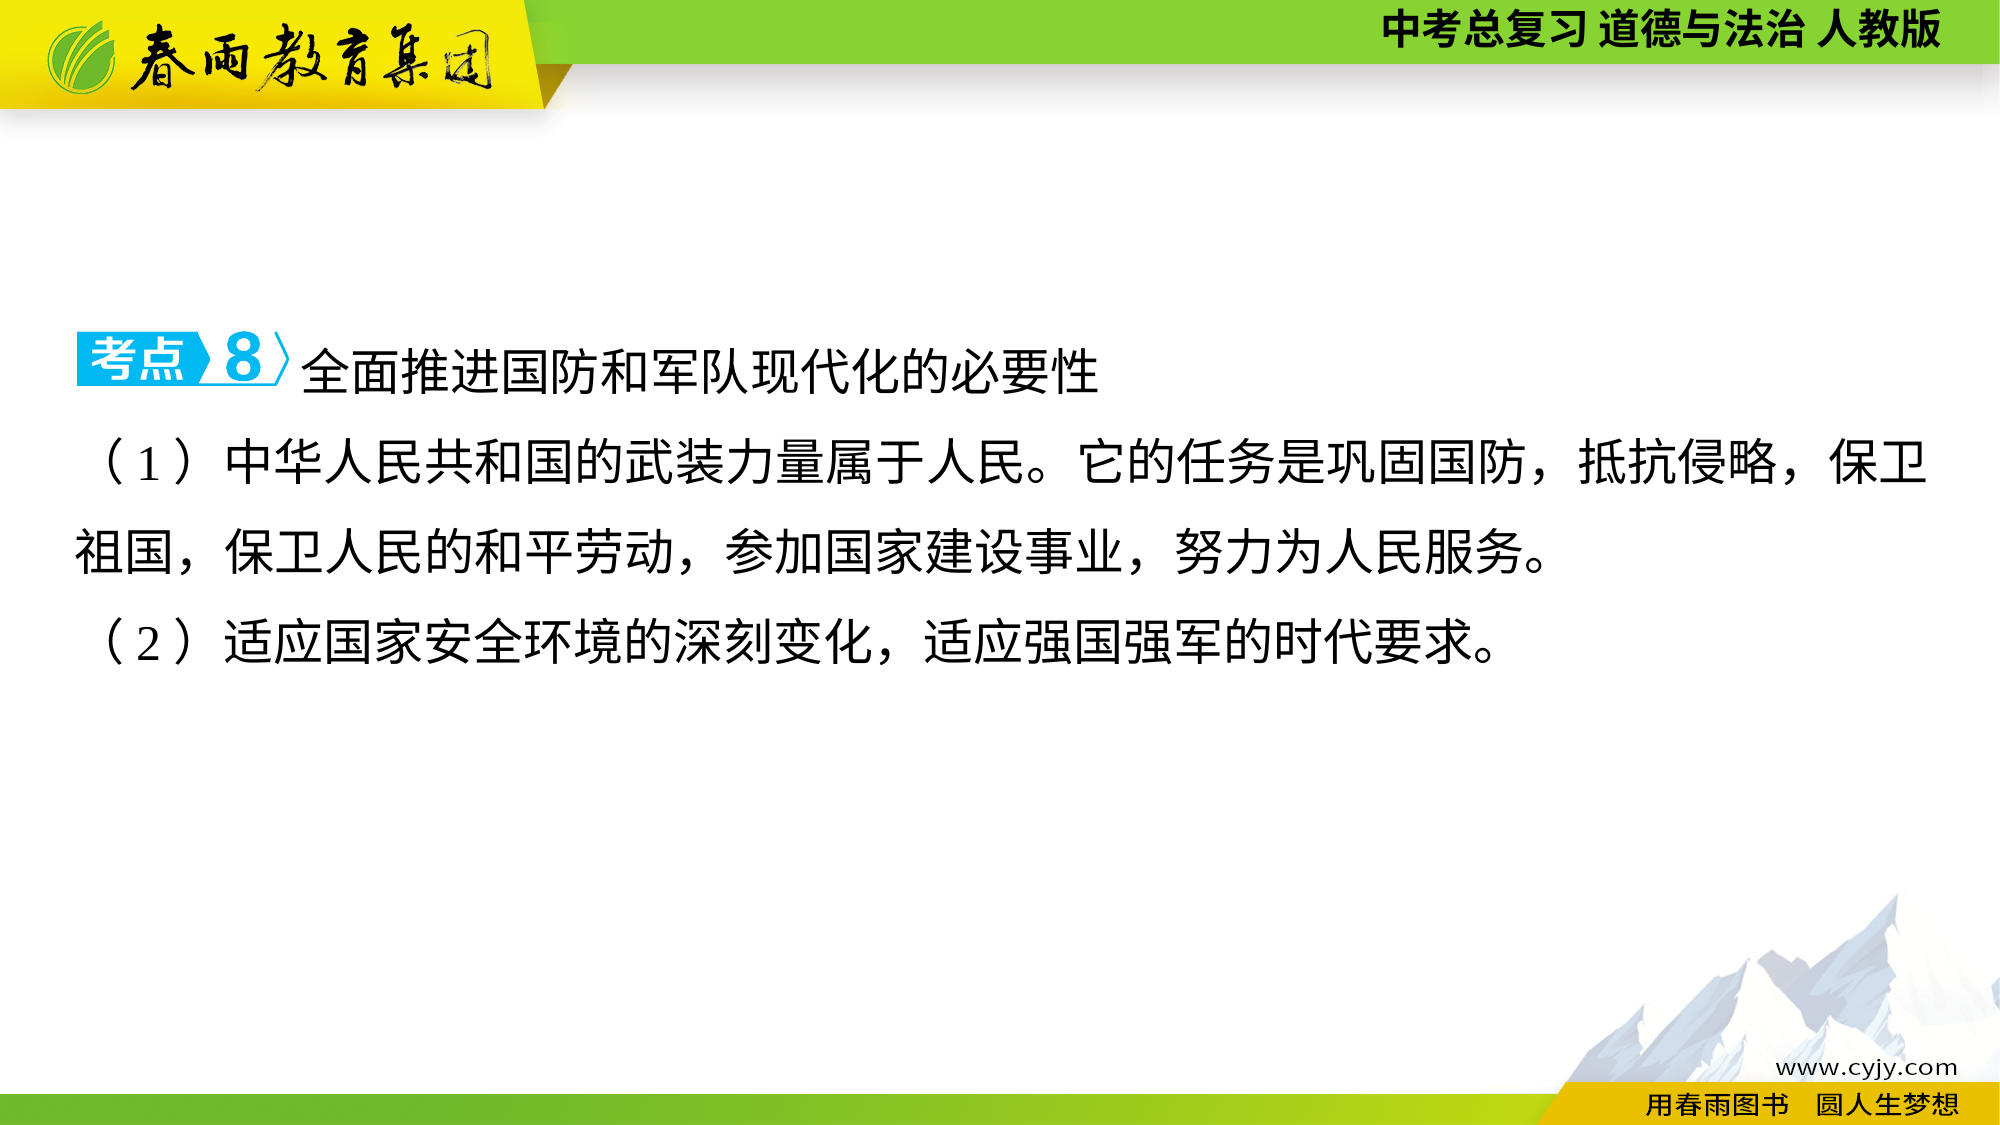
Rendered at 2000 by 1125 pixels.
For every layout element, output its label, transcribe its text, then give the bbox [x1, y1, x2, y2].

picture [0, 0, 2000, 1125]
list 全面推进国防和军队现代化的必要性 （1）中华人民共和国的武装力量属于人民。它的任务是巩固国防，抵抗侵略，保卫祖国，保卫人民的和平劳动，参加国家建设事业，努力为人民服务。 （2）适应国家安全环境的深刻变化，适应强国强军的时代要求。 [59, 302, 1944, 670]
